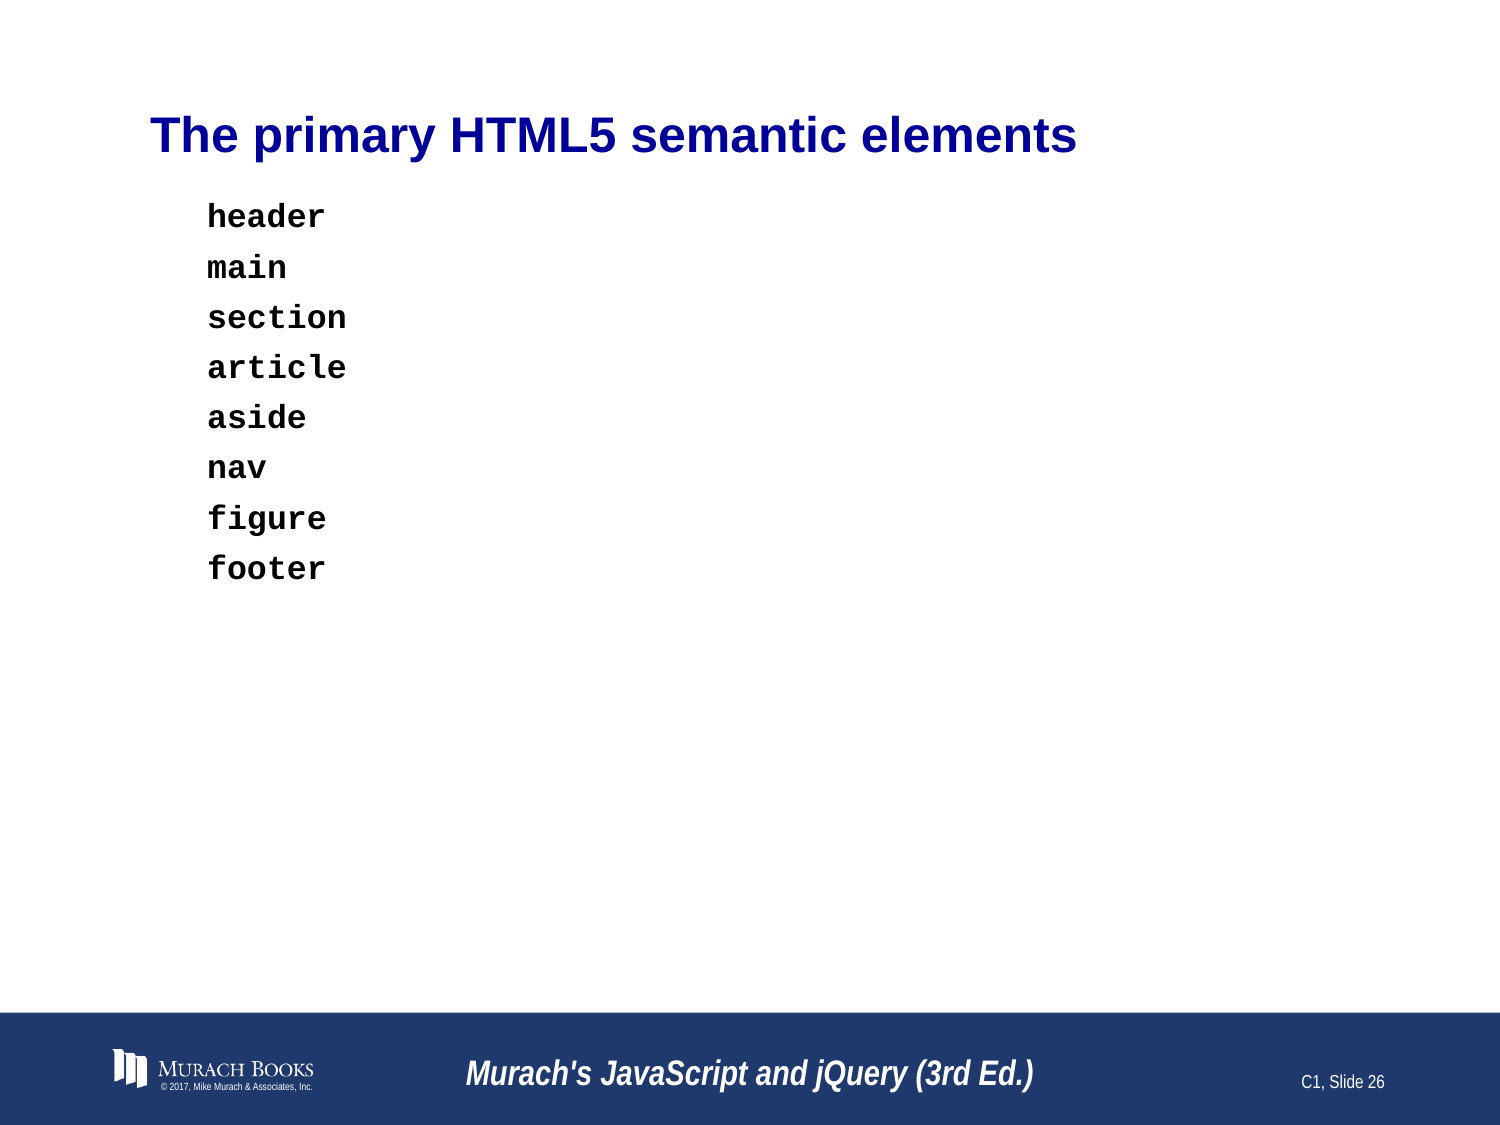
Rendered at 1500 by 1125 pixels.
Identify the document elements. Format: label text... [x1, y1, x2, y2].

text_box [149, 199, 1348, 603]
title The primary HTML5 semantic elements [150, 102, 1350, 164]
slide_number C1, Slide 26 [1087, 1025, 1400, 1100]
slide_number Murach's JavaScript and jQuery (3rd Ed.) [463, 1025, 1050, 1100]
footer © 2017, Mike Murach & Associates, Inc. [12, 1025, 463, 1100]
